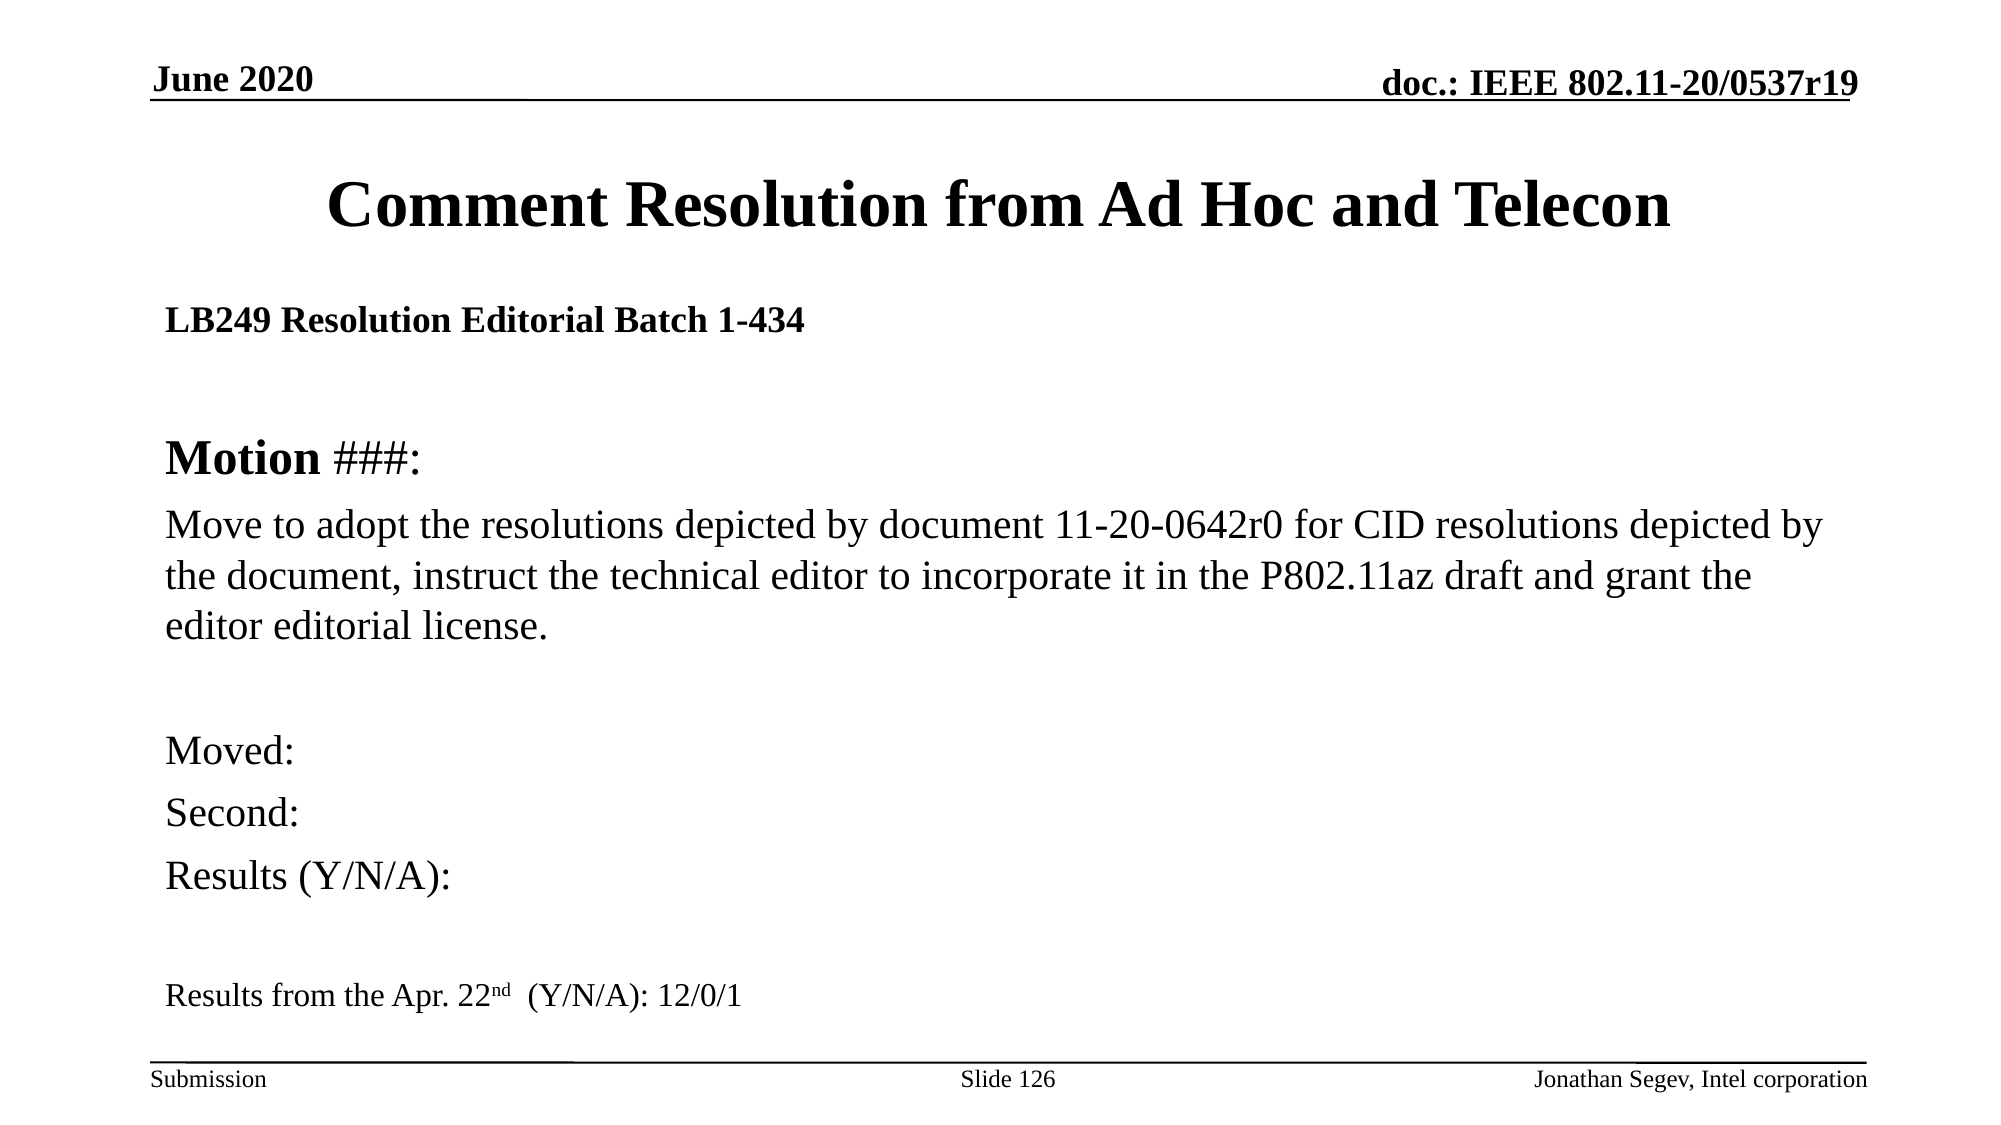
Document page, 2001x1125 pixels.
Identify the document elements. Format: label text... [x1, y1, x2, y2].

title Comment Resolution from Ad Hoc and Telecon [149, 112, 1850, 286]
slide_number Slide 126 [950, 1061, 1067, 1123]
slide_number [152, 54, 563, 100]
list LB249 Resolution Editorial Batch 1-434 Motion ###: Move to adopt the resolutions depicted by document 11-20-0642r0 for CID resolutions depicted by the document, instruct the technical editor to incorporate it in the P802.11az draft and grant the editor editorial license. Moved: Second: Results (Y/N/A): Results from the Apr. 22nd (Y/N/A): 12/0/1 [149, 286, 1850, 1000]
footer Jonathan Segev, Intel corporation [1171, 1061, 1869, 1093]
